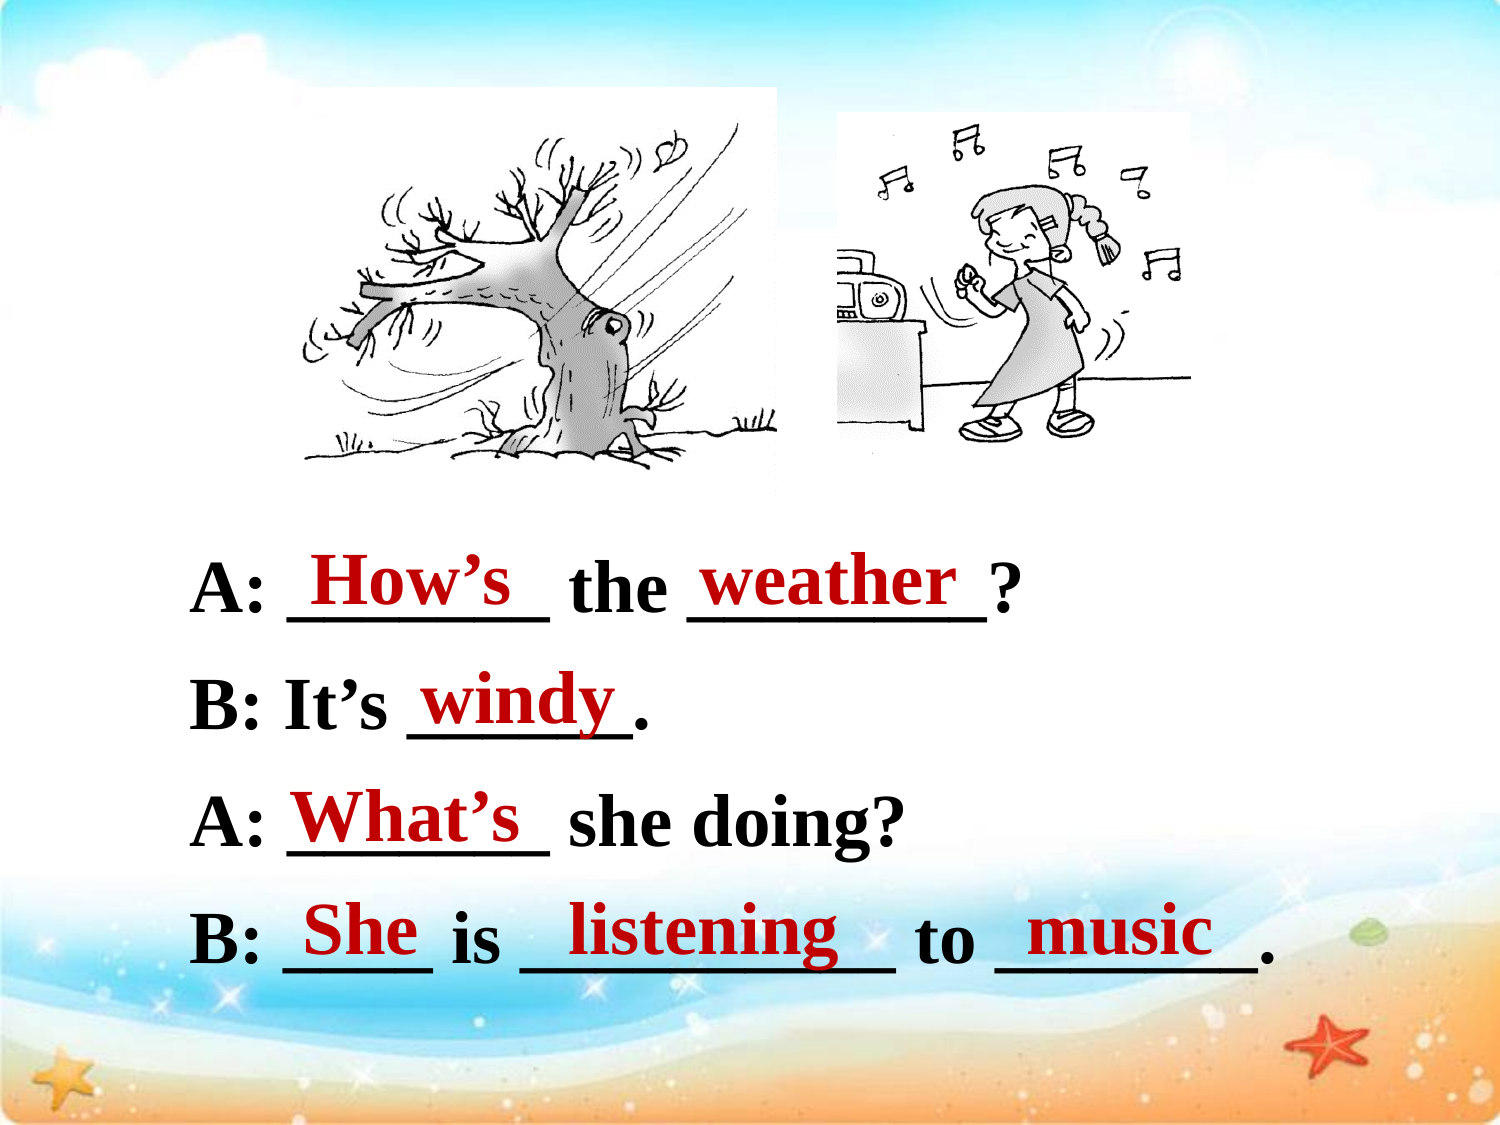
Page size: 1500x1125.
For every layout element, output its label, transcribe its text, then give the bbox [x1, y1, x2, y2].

text_box windy [405, 641, 713, 747]
text_box She listening music [287, 871, 1238, 977]
text_box How’s weather [295, 521, 1050, 627]
picture [0, 0, 1500, 1125]
text_box A: _______ the ________? B: It’s ______. A: _______ she doing? B: ____ is __________ to _______. [174, 503, 1363, 987]
text_box What’s [274, 759, 555, 955]
